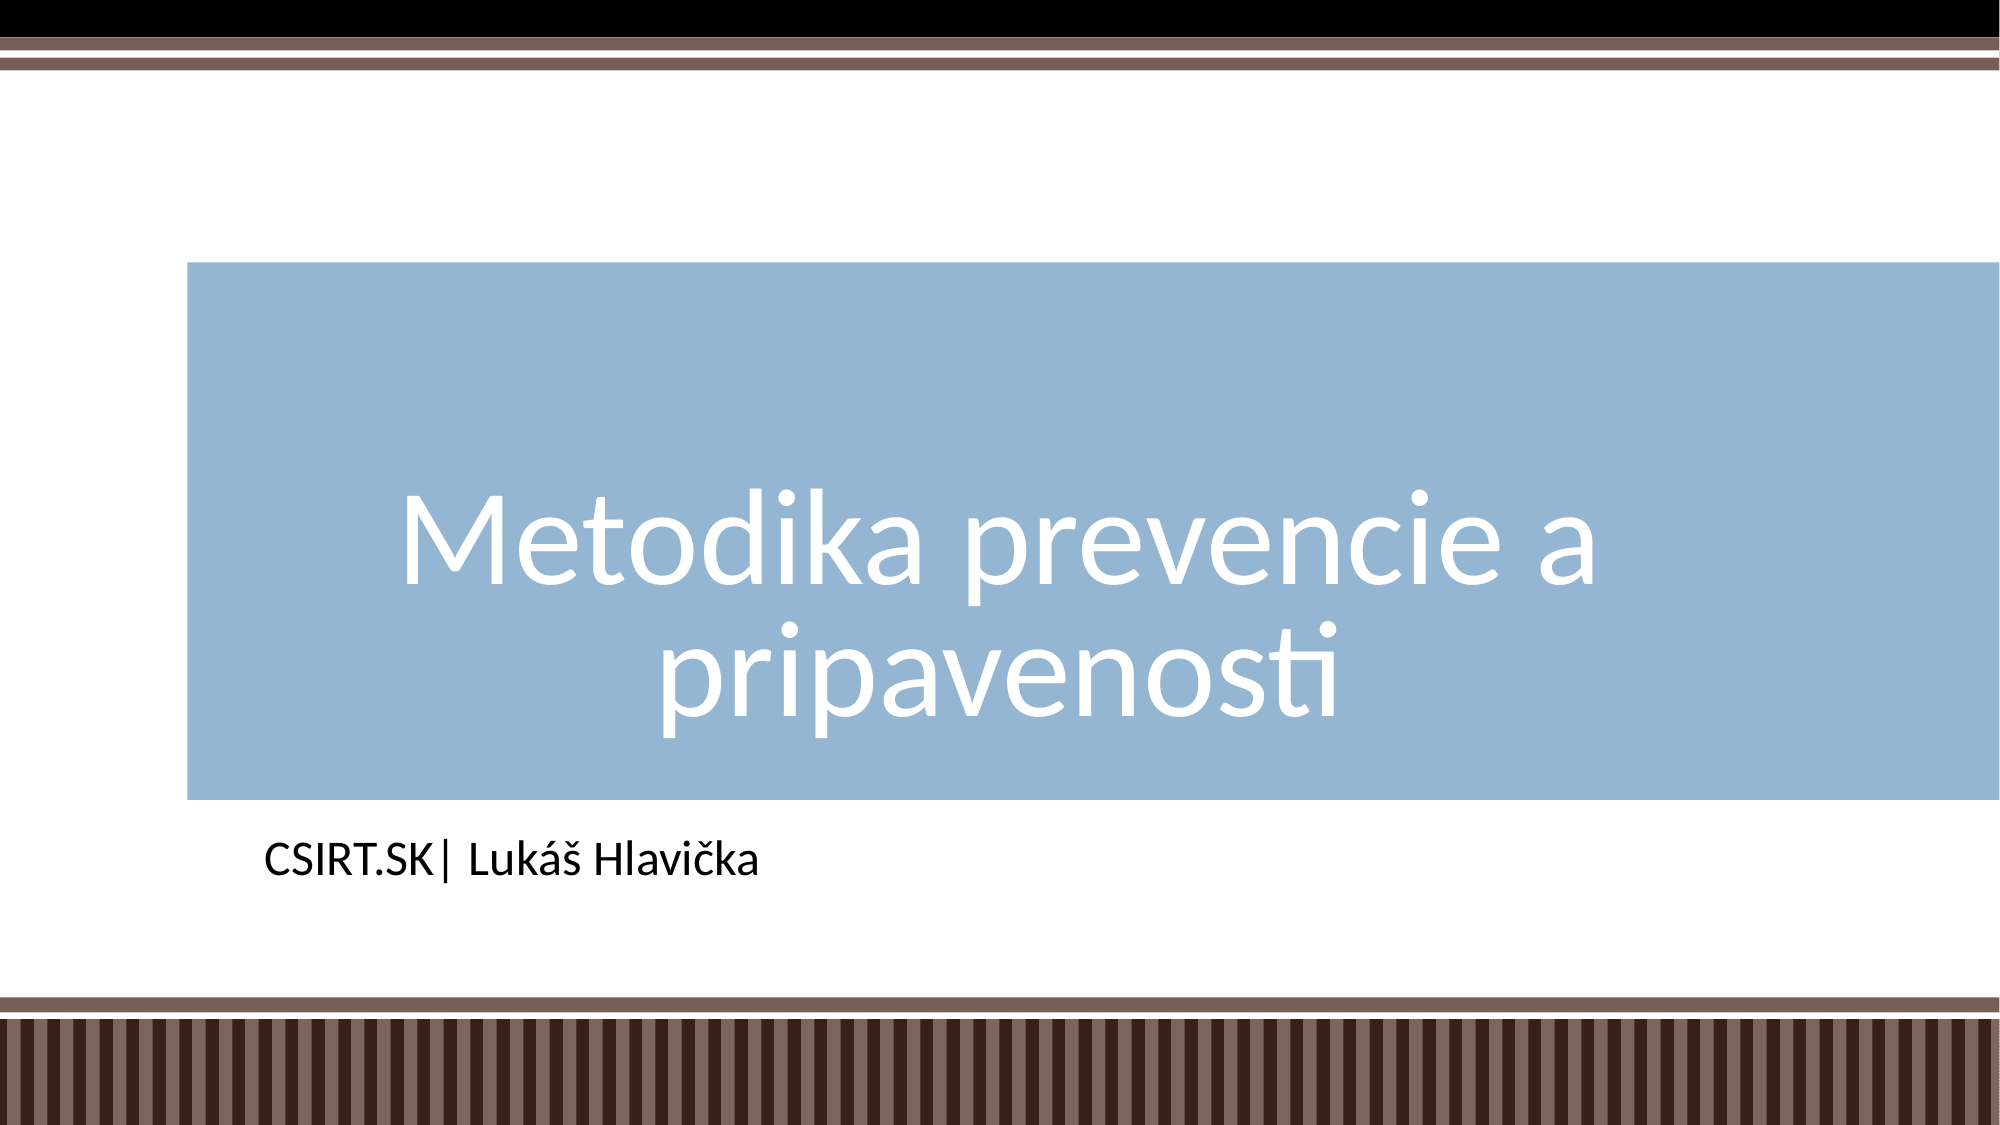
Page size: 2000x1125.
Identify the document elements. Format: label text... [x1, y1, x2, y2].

title Metodika prevencie a pripavenosti [249, 312, 1750, 750]
subtitle CSIRT.SK| Lukáš Hlavička [249, 825, 1600, 963]
